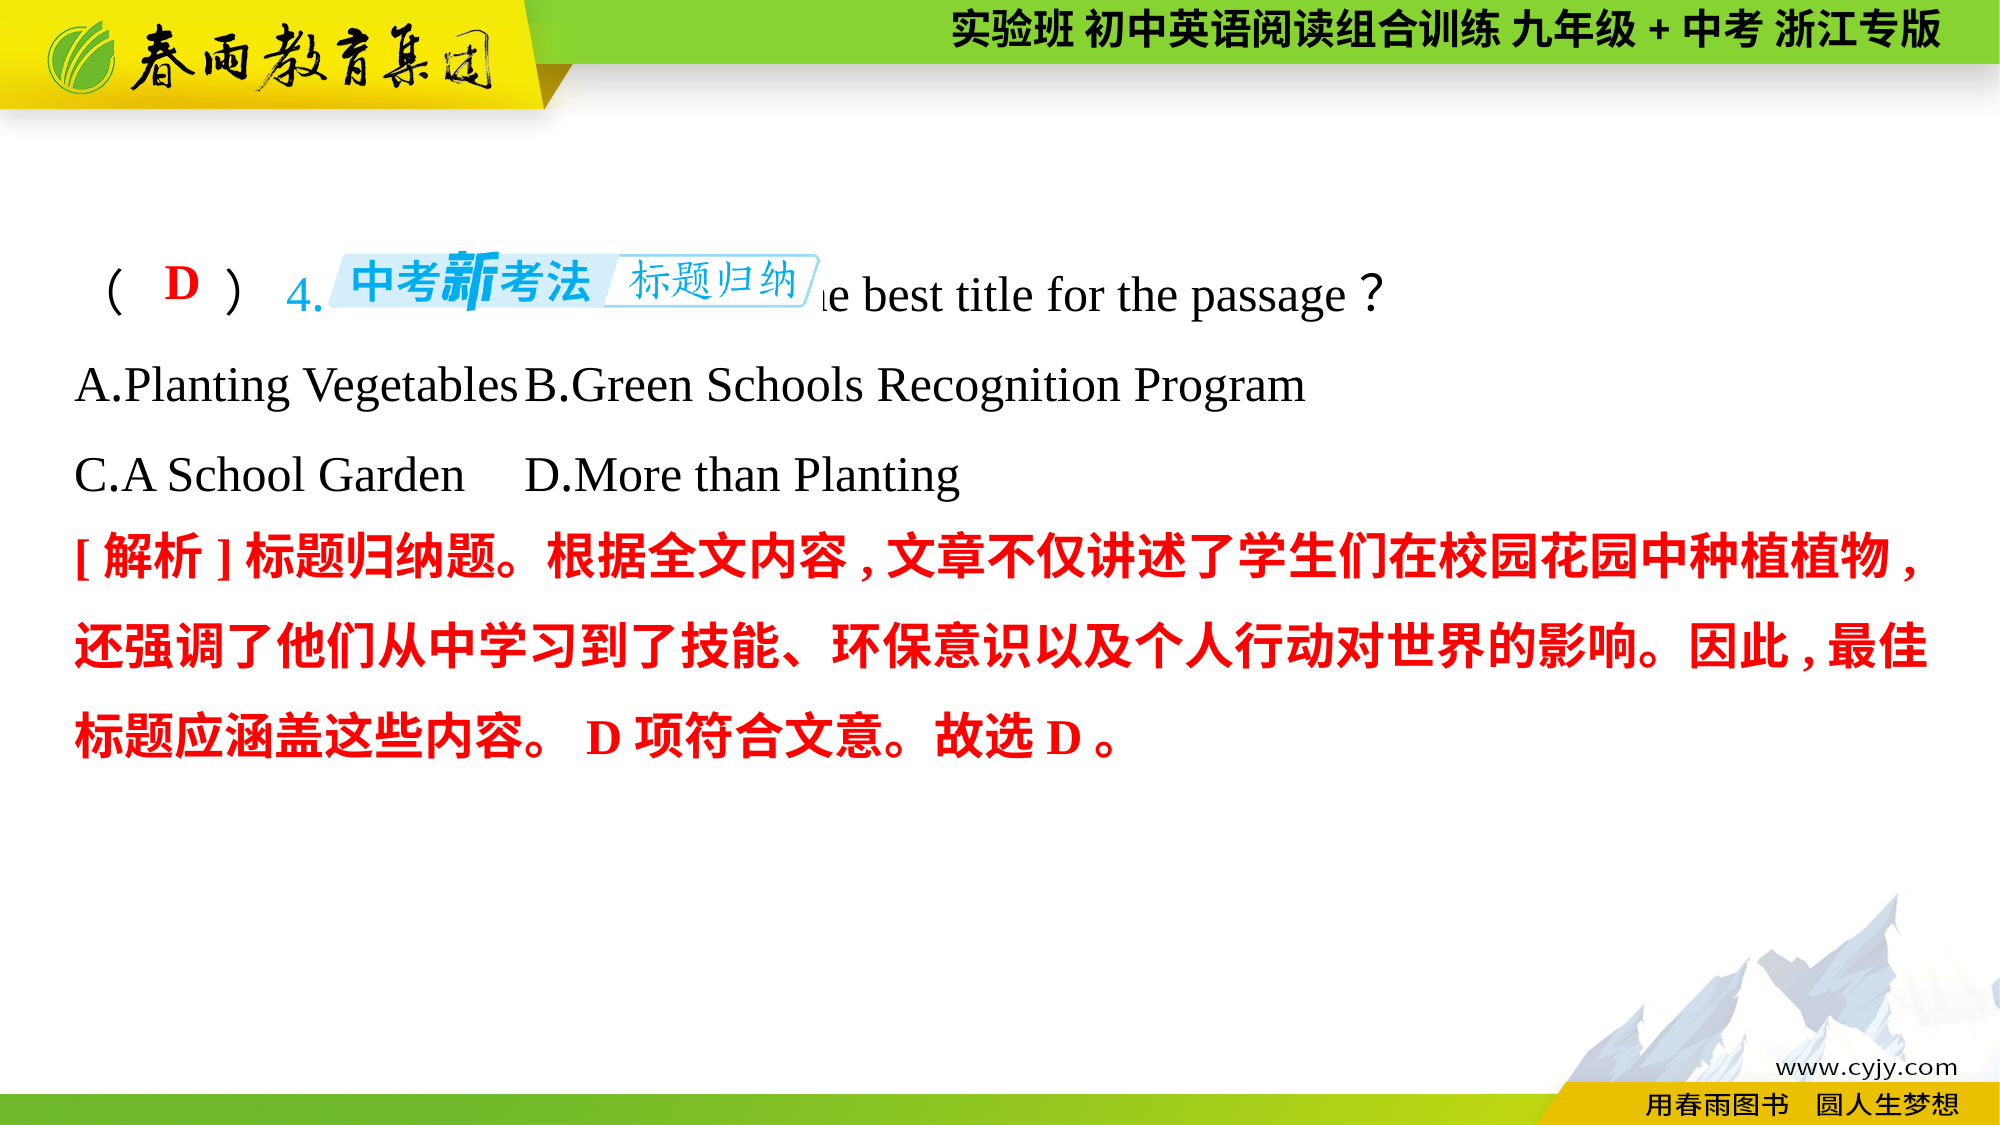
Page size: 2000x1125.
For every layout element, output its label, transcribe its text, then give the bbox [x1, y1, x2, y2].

text_box [解析]标题归纳题。根据全文内容,文章不仅讲述了学生们在校园花园中种植植物,还强调了他们从中学习到了技能、环保意识以及个人行动对世界的影响。因此,最佳标题应涵盖这些内容。D项符合文意。故选D。 [59, 486, 1944, 772]
text_box D [149, 242, 216, 317]
list （ ）4. Which is the best title for the passage？ A.Planting Vegetables B.Green Schools Recognition Program C.A School Garden D.More than Planting [59, 224, 1944, 486]
picture [0, 0, 2000, 1125]
